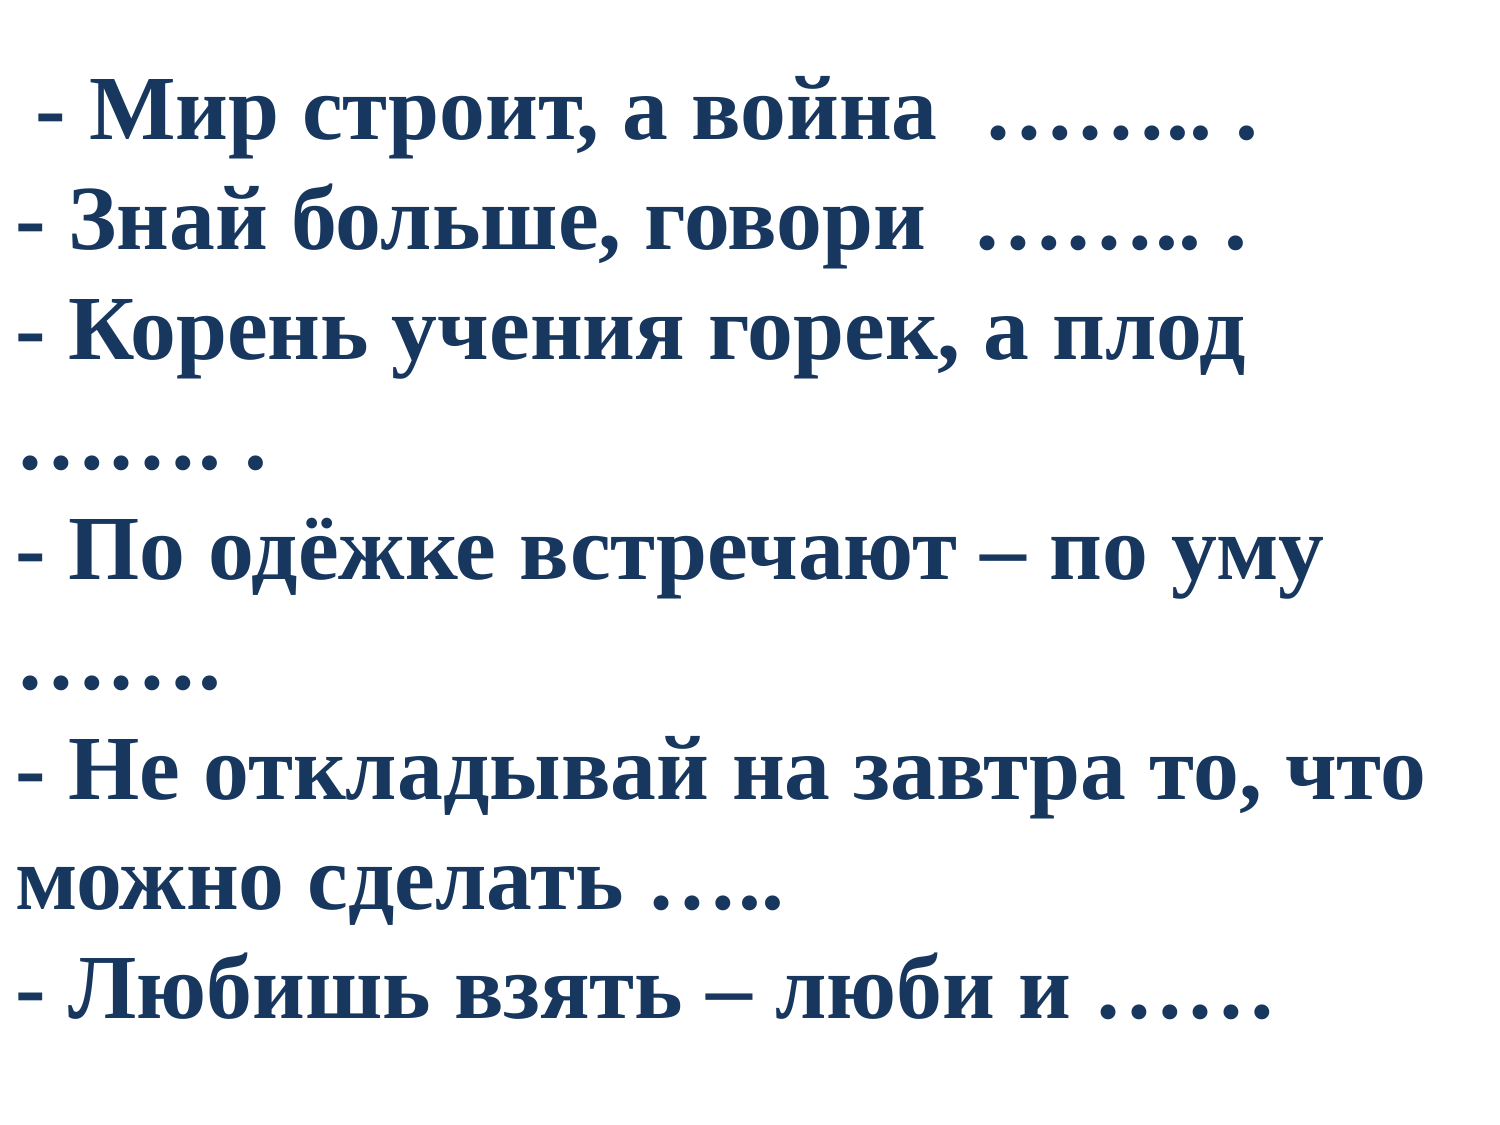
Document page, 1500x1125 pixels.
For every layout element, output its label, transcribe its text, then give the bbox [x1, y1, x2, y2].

text_box - Мир строит, а война …….. . - Знай больше, говори …….. . - Корень учения горек, а плод ……. . - По одёжке встречают – по уму ……. - Не откладывай на завтра то, что можно сделать ….. - Любишь взять – люби и …… [0, 40, 1500, 1045]
